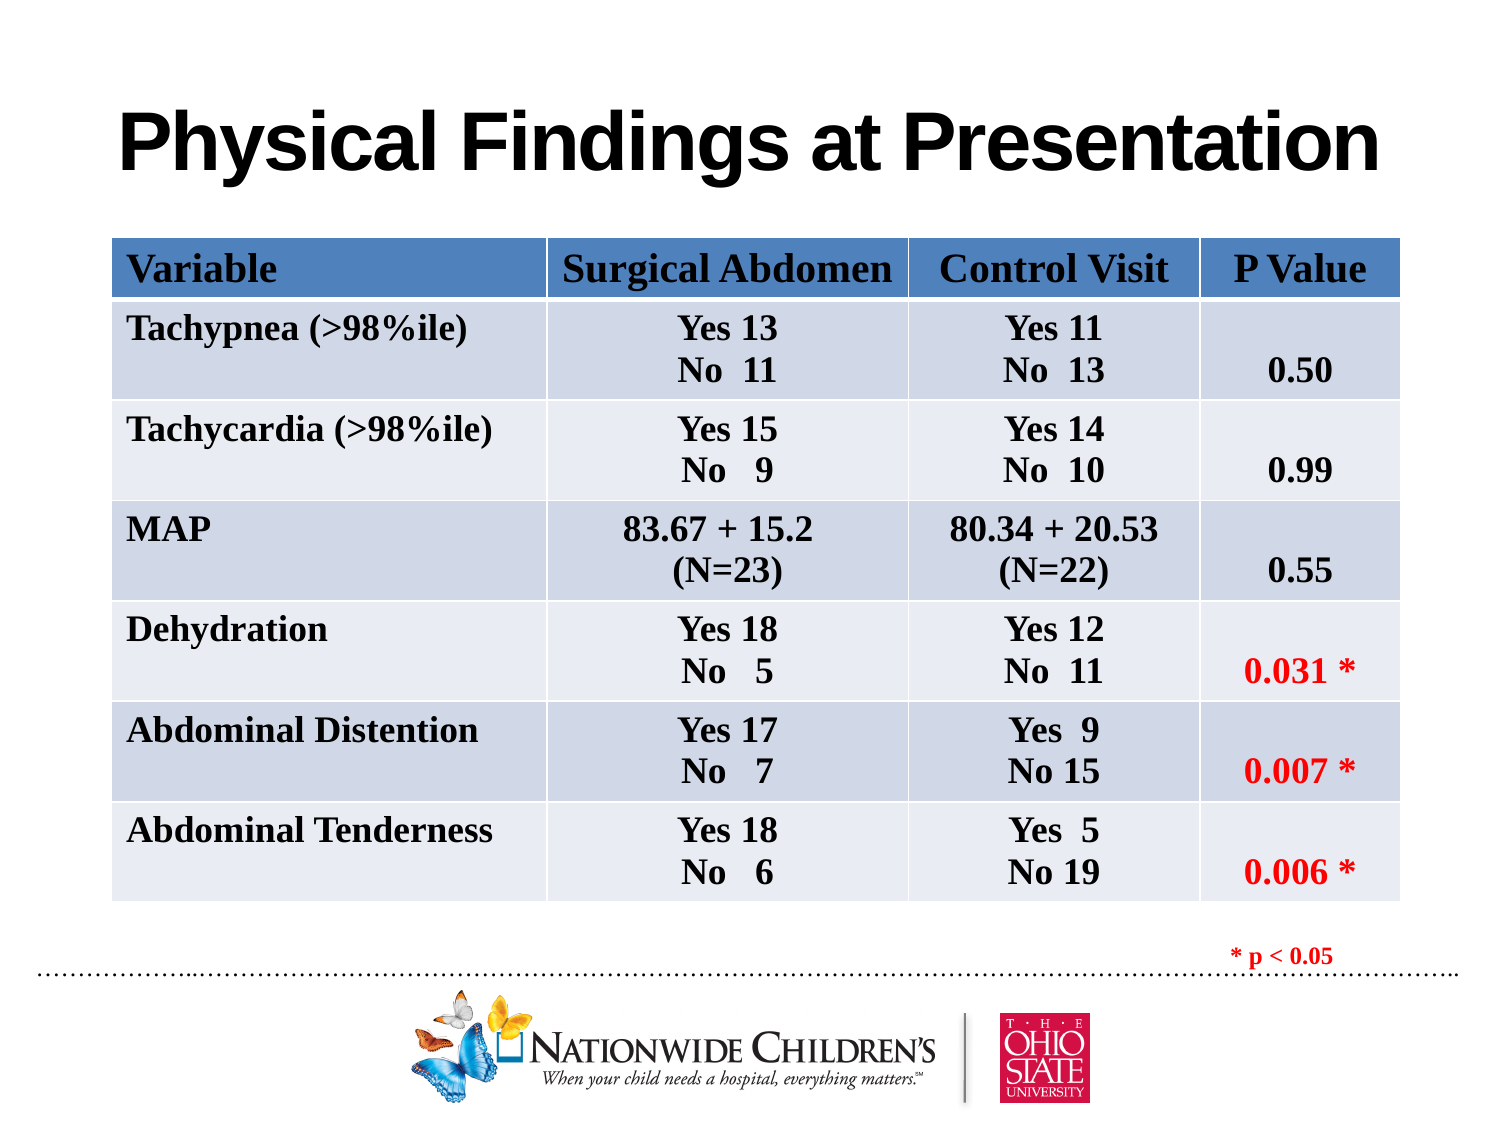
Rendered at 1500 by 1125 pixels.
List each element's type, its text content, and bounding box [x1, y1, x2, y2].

table_cell Yes 15 No 9 [548, 401, 908, 500]
title Physical Findings at Presentation [0, 30, 1500, 218]
table_cell Yes 18 No 6 [548, 803, 908, 901]
table_header Surgical Abdomen [548, 238, 908, 297]
table_cell 0.55 [1201, 501, 1400, 600]
table_header Control Visit [909, 238, 1199, 297]
table_cell Yes 5 No 19 [909, 803, 1199, 901]
table_cell Tachypnea (>98%ile) [112, 302, 546, 399]
table_cell MAP [112, 501, 546, 600]
table_cell 0.99 [1201, 401, 1400, 500]
picture [1000, 1013, 1090, 1103]
table_cell Yes 11 No 13 [909, 302, 1199, 399]
table_cell Yes 9 No 15 [909, 702, 1199, 801]
table_cell 0.007 * [1201, 702, 1400, 801]
text_box * p < 0.05 [1215, 932, 1366, 978]
table_cell 83.67 + 15.2 (N=23) [548, 501, 908, 600]
table_cell Tachycardia (>98%ile) [112, 401, 546, 500]
table_cell Yes 13 No 11 [548, 302, 908, 399]
table_cell Yes 14 No 10 [909, 401, 1199, 500]
table_cell Yes 18 No 5 [548, 602, 908, 700]
table_cell Dehydration [112, 602, 546, 700]
table_cell 0.50 [1201, 302, 1400, 399]
table_cell 0.006 * [1201, 803, 1400, 901]
table_cell Yes 17 No 7 [548, 702, 908, 801]
picture [411, 990, 935, 1103]
table_cell 0.031 * [1201, 602, 1400, 700]
table_header Variable [112, 238, 546, 297]
table_cell 80.34 + 20.53 (N=22) [909, 501, 1199, 600]
table_header P Value [1201, 238, 1400, 297]
table_cell Abdominal Distention [112, 702, 546, 801]
table_cell Abdominal Tenderness [112, 803, 546, 901]
table_cell Yes 12 No 11 [909, 602, 1199, 700]
